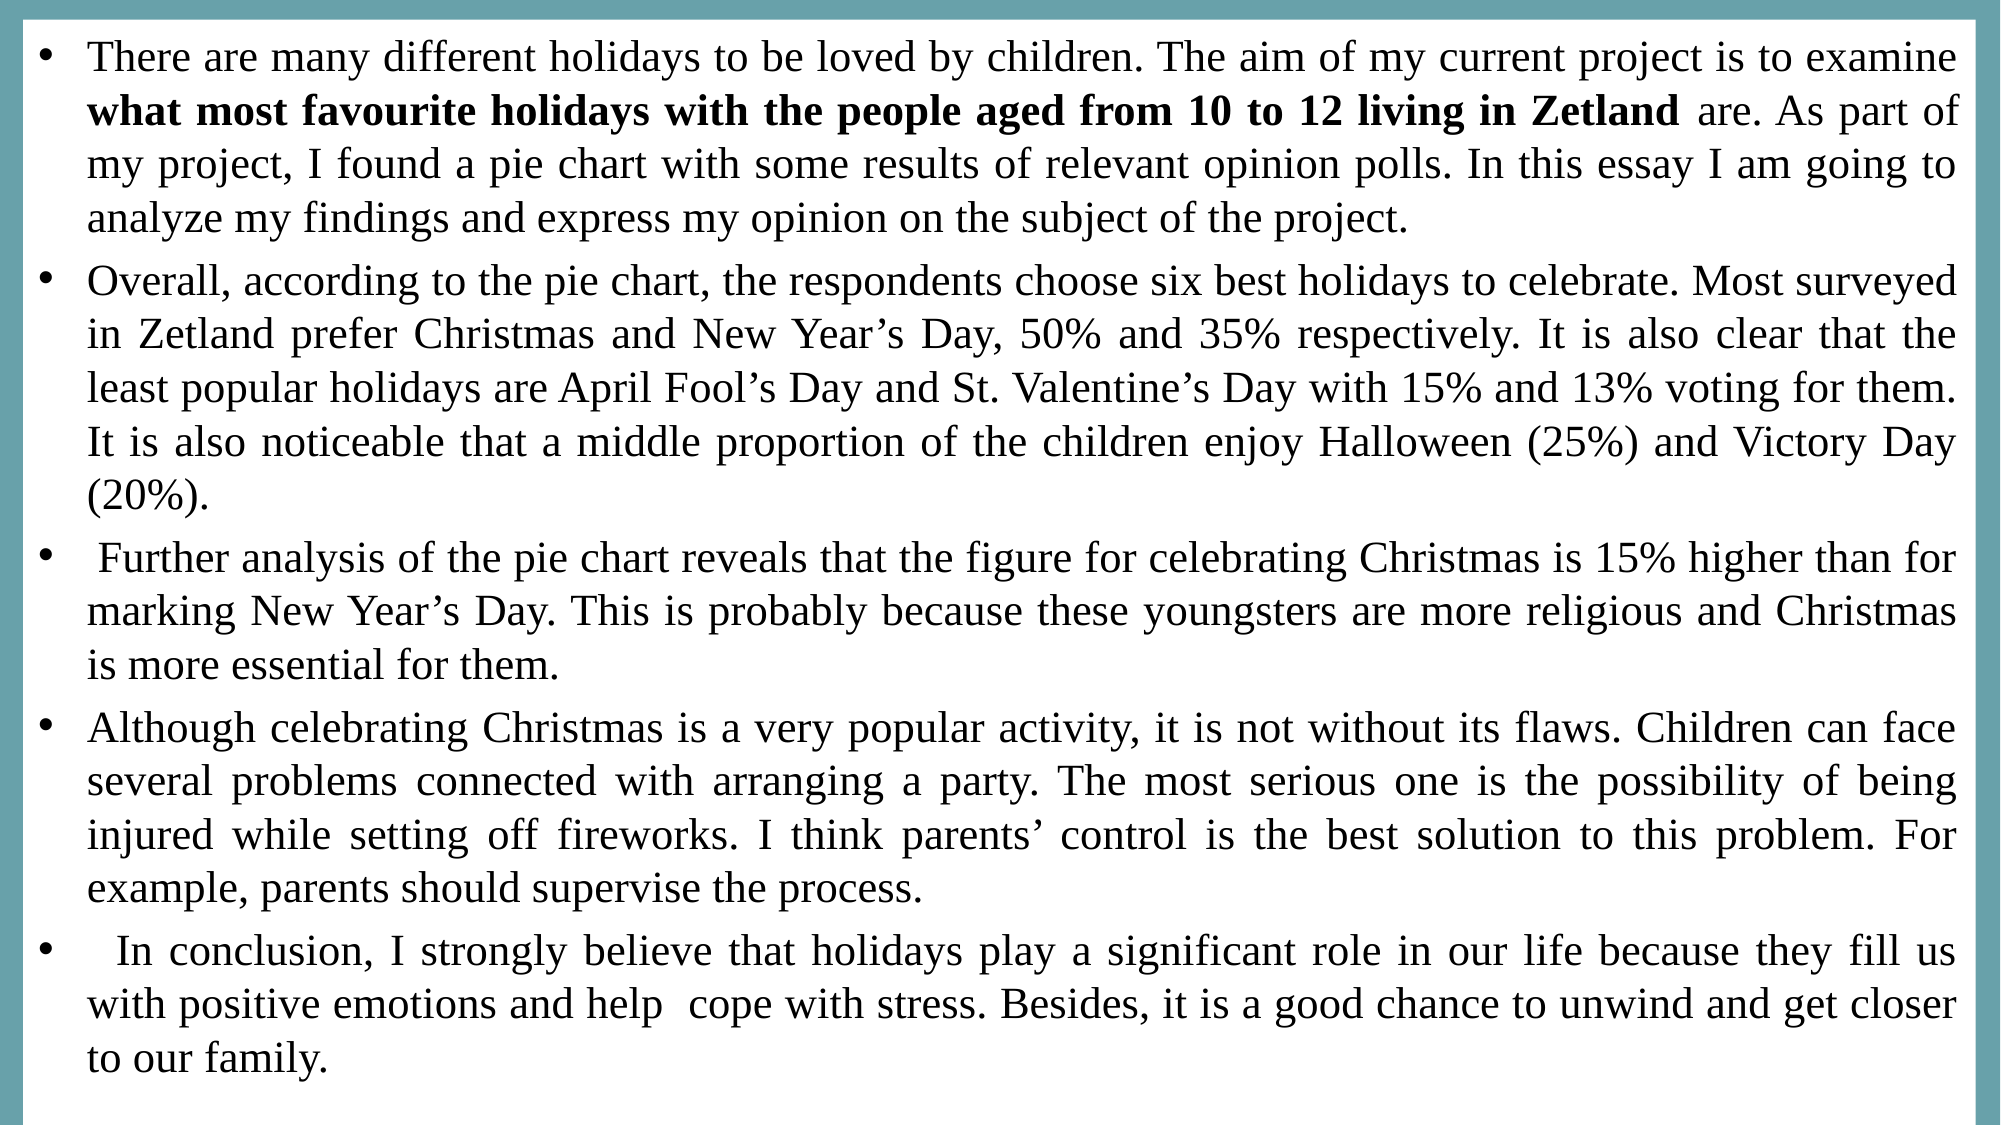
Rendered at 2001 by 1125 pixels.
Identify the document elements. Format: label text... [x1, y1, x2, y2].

picture [0, 0, 2001, 1125]
text_box There are many different holidays to be loved by children. The aim of my current project is to examine what most favourite holidays with the people aged from 10 to 12 living in Zetland are. As part of my project, I found a pie chart with some results of relevant opinion polls. In this essay I am going to analyze my findings and express my opinion on the subject of the project. Overall, according to the pie chart, the respondents choose six best holidays to celebrate. Most surveyed in Zetland prefer Christmas and New Year’s Day, 50% and 35% respectively. It is also clear that the least popular holidays are April Fool’s Day and St. Valentine’s Day with 15% and 13% voting for them. It is also noticeable that a middle proportion of the children enjoy Halloween (25%) and Victory Day (20%). Further analysis of the pie chart reveals that the figure for celebrating Christmas is 15% higher than for marking New Year’s Day. This is probably because these youngsters are more religious and Christmas is more essential for them. Although celebrating Christmas is a very popular activity, it is not without its flaws. Children can face several problems connected with arranging a party. The most serious one is the possibility of being injured while setting off fireworks. I think parents’ control is the best solution to this problem. For example, parents should supervise the process. In conclusion, I strongly believe that holidays play a significant role in our life because they fill us with positive emotions and help cope with stress. Besides, it is a good chance to unwind and get closer to our family. [23, 19, 1976, 1125]
